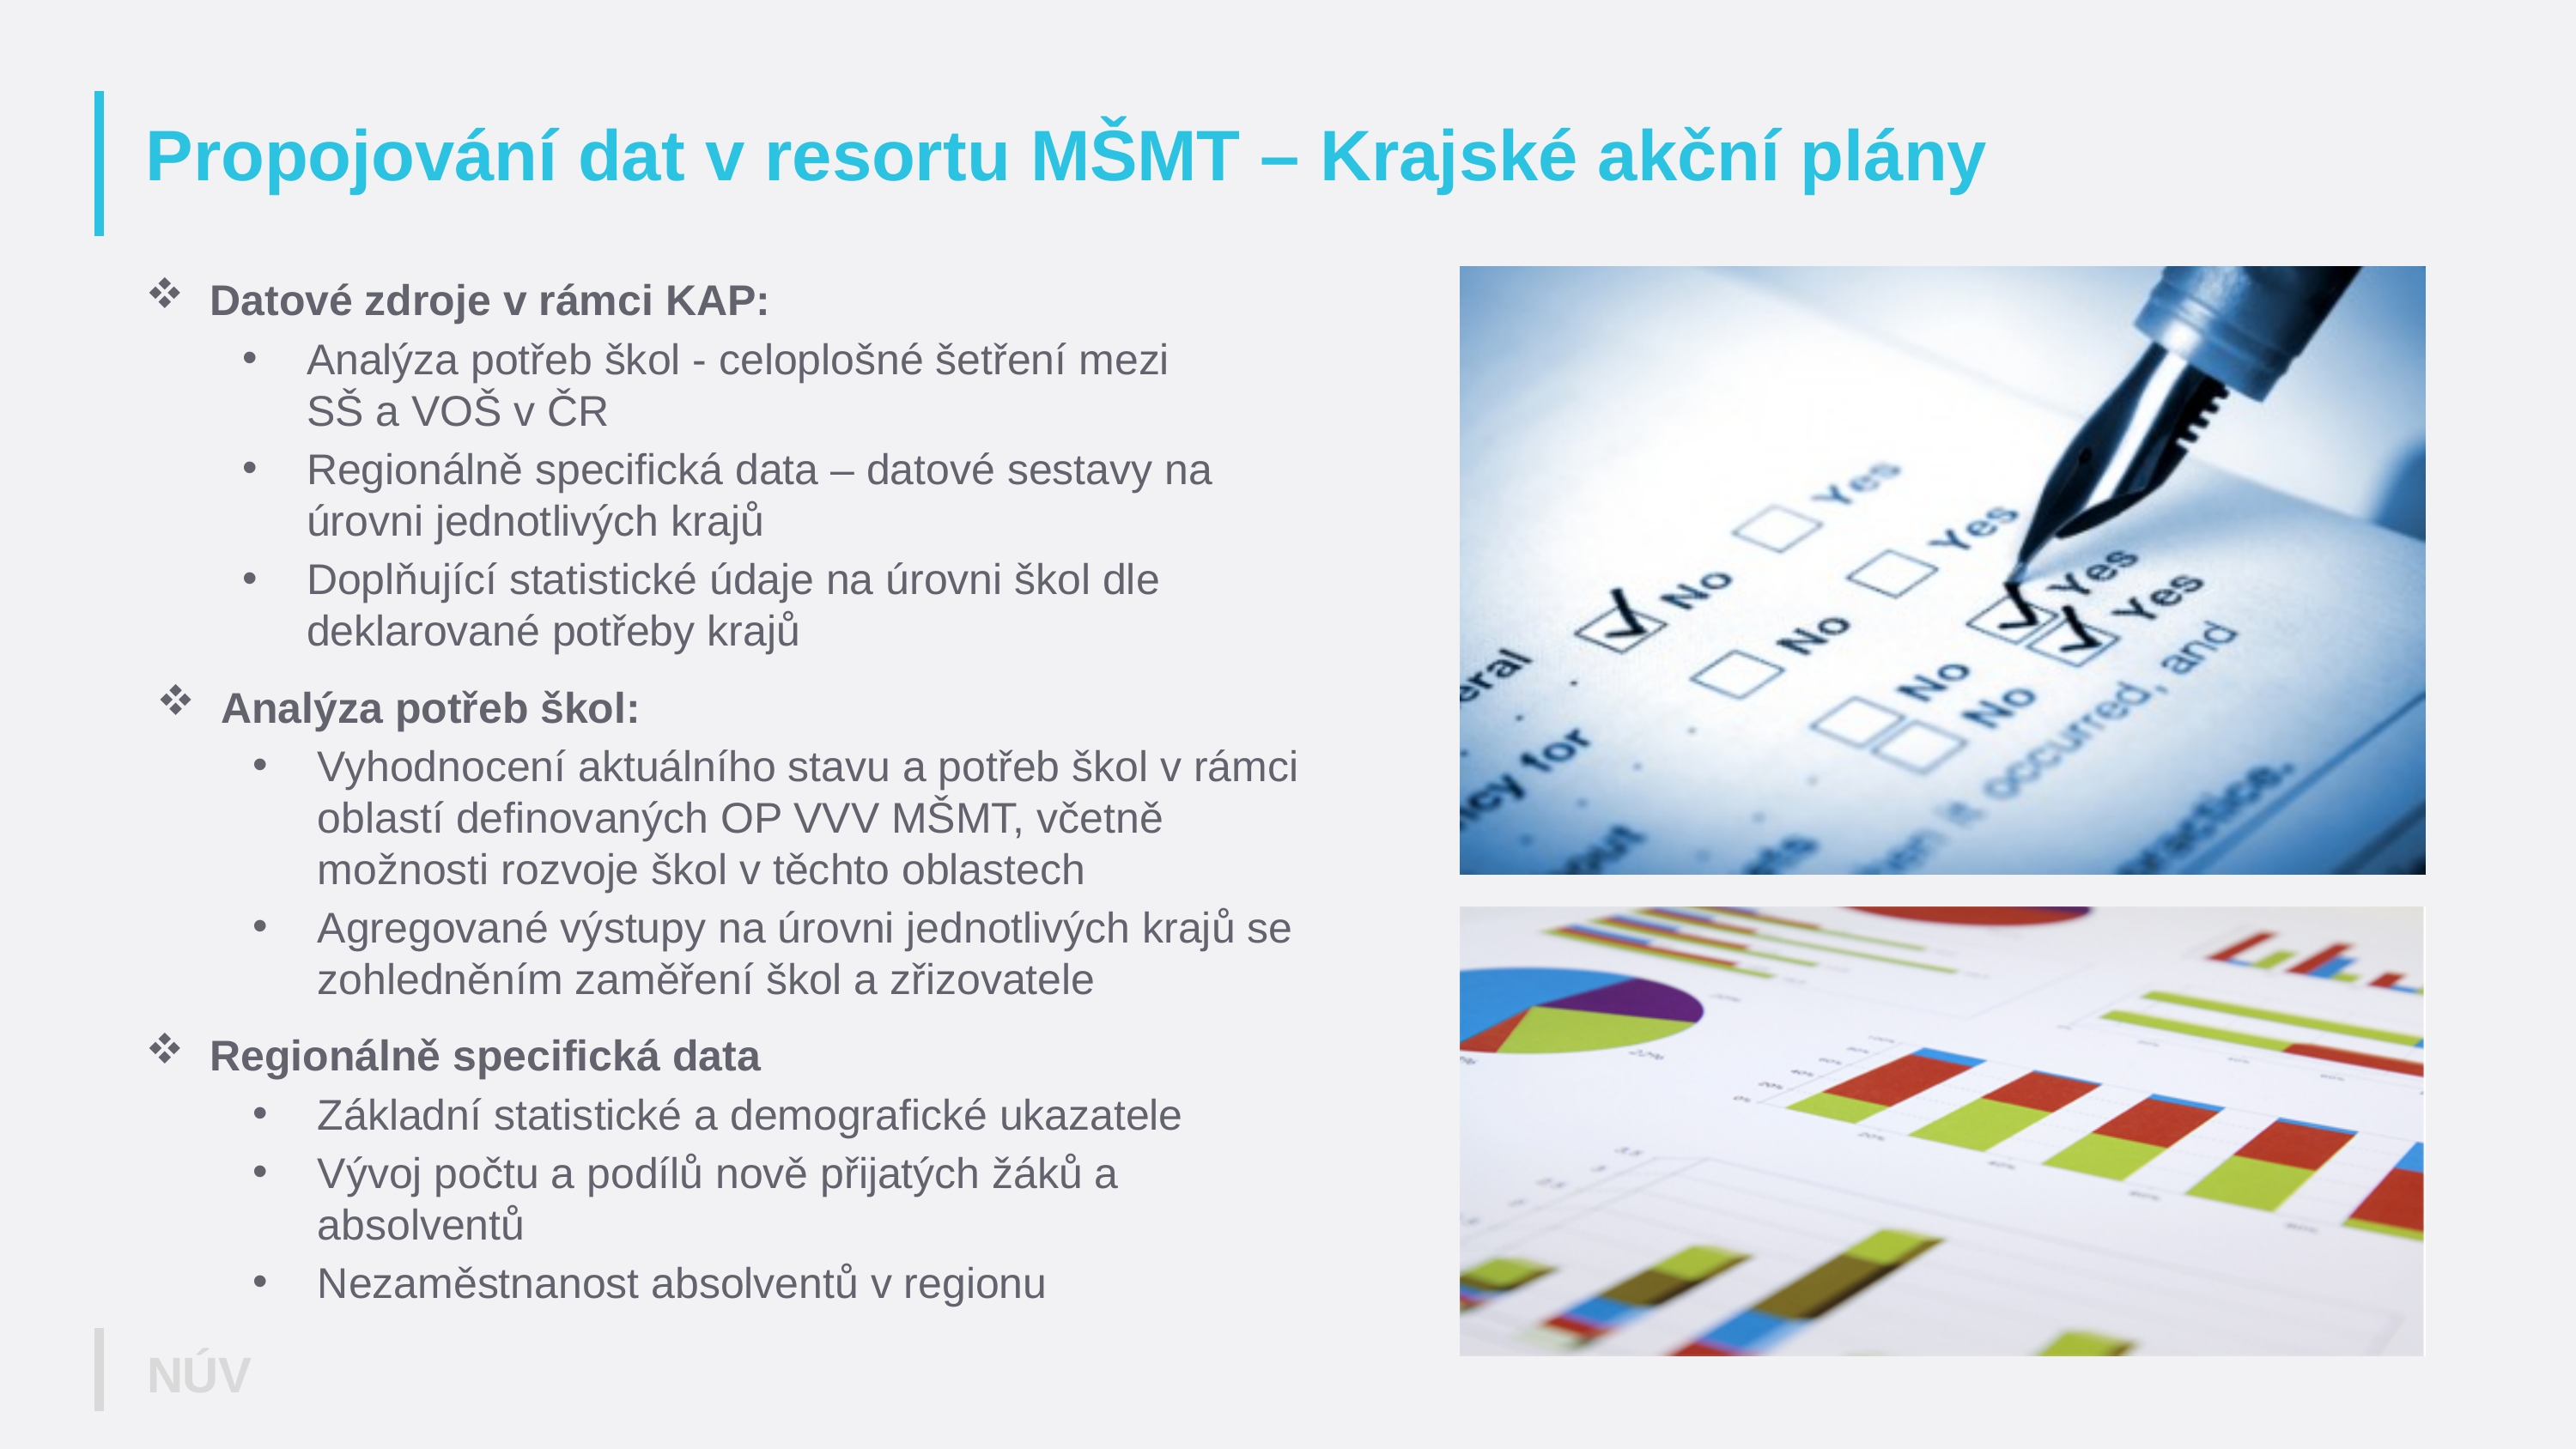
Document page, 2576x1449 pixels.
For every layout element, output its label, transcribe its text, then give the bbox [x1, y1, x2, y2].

text_box Datové zdroje v rámci KAP: Analýza potřeb škol - celoplošné šetření mezi SŠ a VOŠ v ČR Regionálně specifická data – datové sestavy na úrovni jednotlivých krajů Doplňující statistické údaje na úrovni škol dle deklarované potřeby krajů Analýza potřeb škol: Vyhodnocení aktuálního stavu a potřeb škol v rámci oblastí definovaných OP VVV MŠMT, včetně možnosti rozvoje škol v těchto oblastech Agregované výstupy na úrovni jednotlivých krajů se zohledněním zaměření škol a zřizovatele Regionálně specifická data Základní statistické a demografické ukazatele Vývoj počtu a podílů nově přijatých žáků a absolventů Nezaměstnanost absolventů v regionu [132, 266, 1331, 1314]
title Propojování dat v resortu MŠMT – Krajské akční plány [132, 112, 2523, 204]
picture [1459, 906, 2426, 1356]
picture [1459, 266, 2426, 875]
